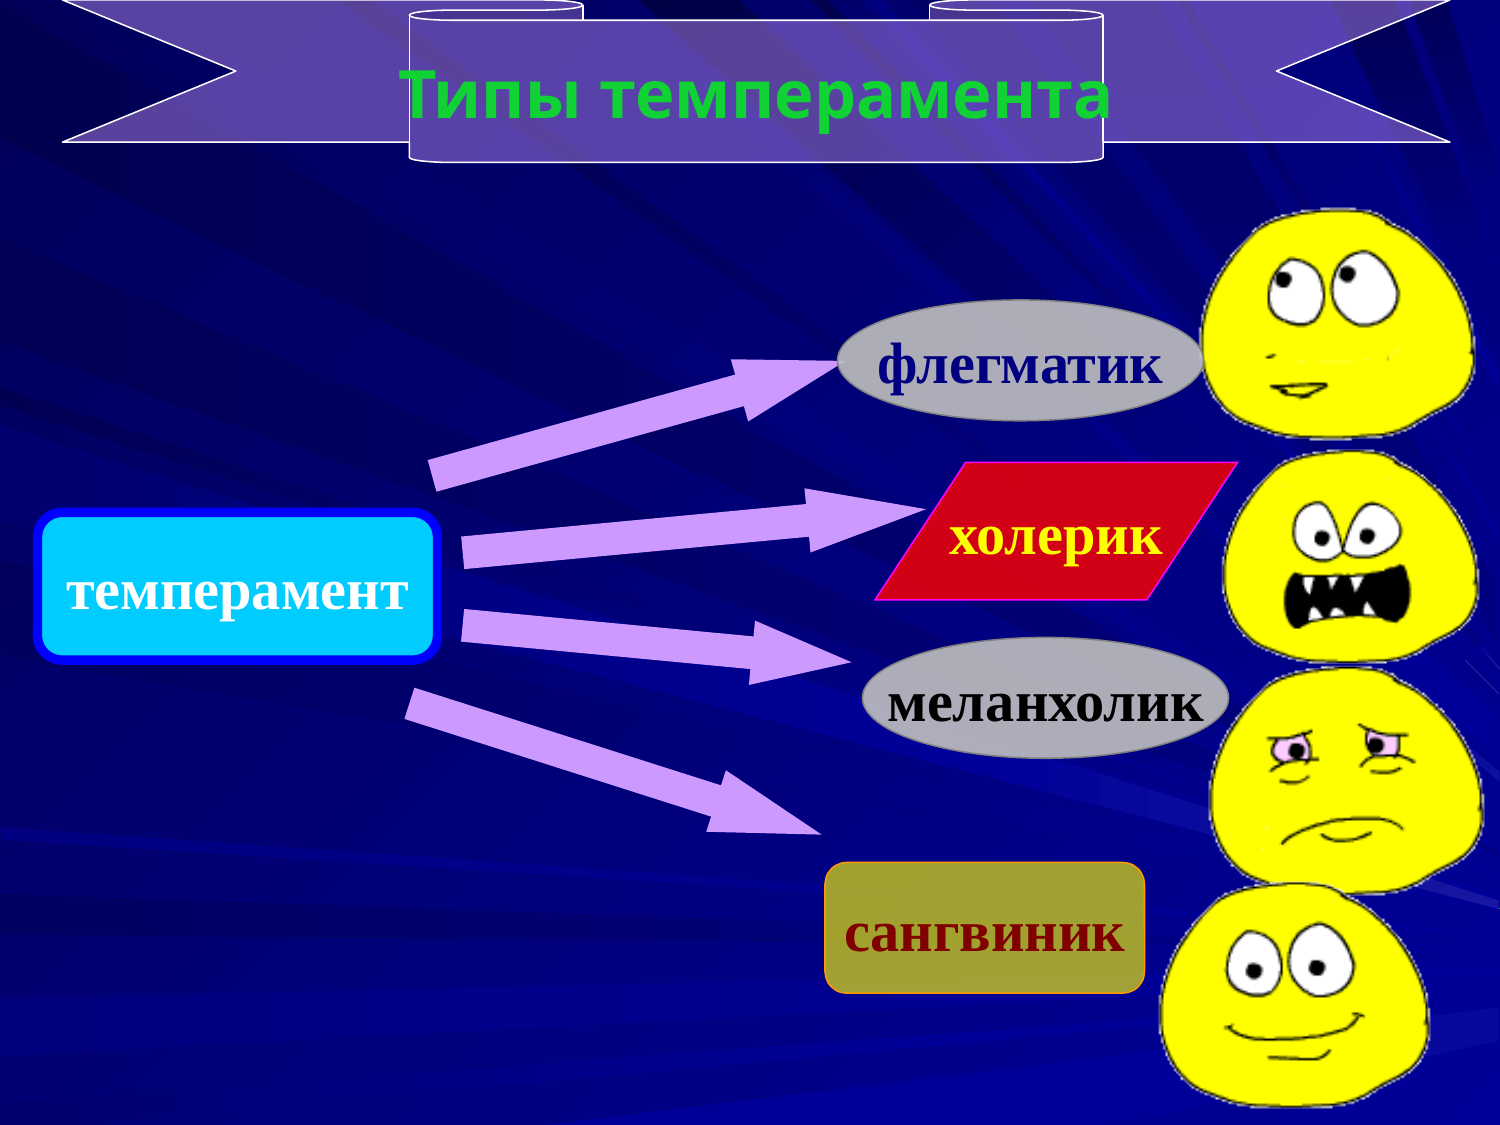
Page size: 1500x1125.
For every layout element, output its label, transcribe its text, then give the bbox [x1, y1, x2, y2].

list [74, 262, 1187, 1006]
text_box темперамент [37, 512, 438, 661]
text_box [461, 609, 850, 684]
text_box [428, 360, 838, 491]
text_box флегматик [837, 299, 1163, 421]
text_box холерик [874, 462, 1187, 600]
text_box [405, 688, 820, 834]
text_box меланхолик [862, 637, 1165, 759]
text_box [461, 489, 924, 569]
picture [1124, 162, 1500, 1125]
text_box Типы темперамента [62, 0, 1450, 163]
text_box сангвиник [825, 862, 1119, 994]
